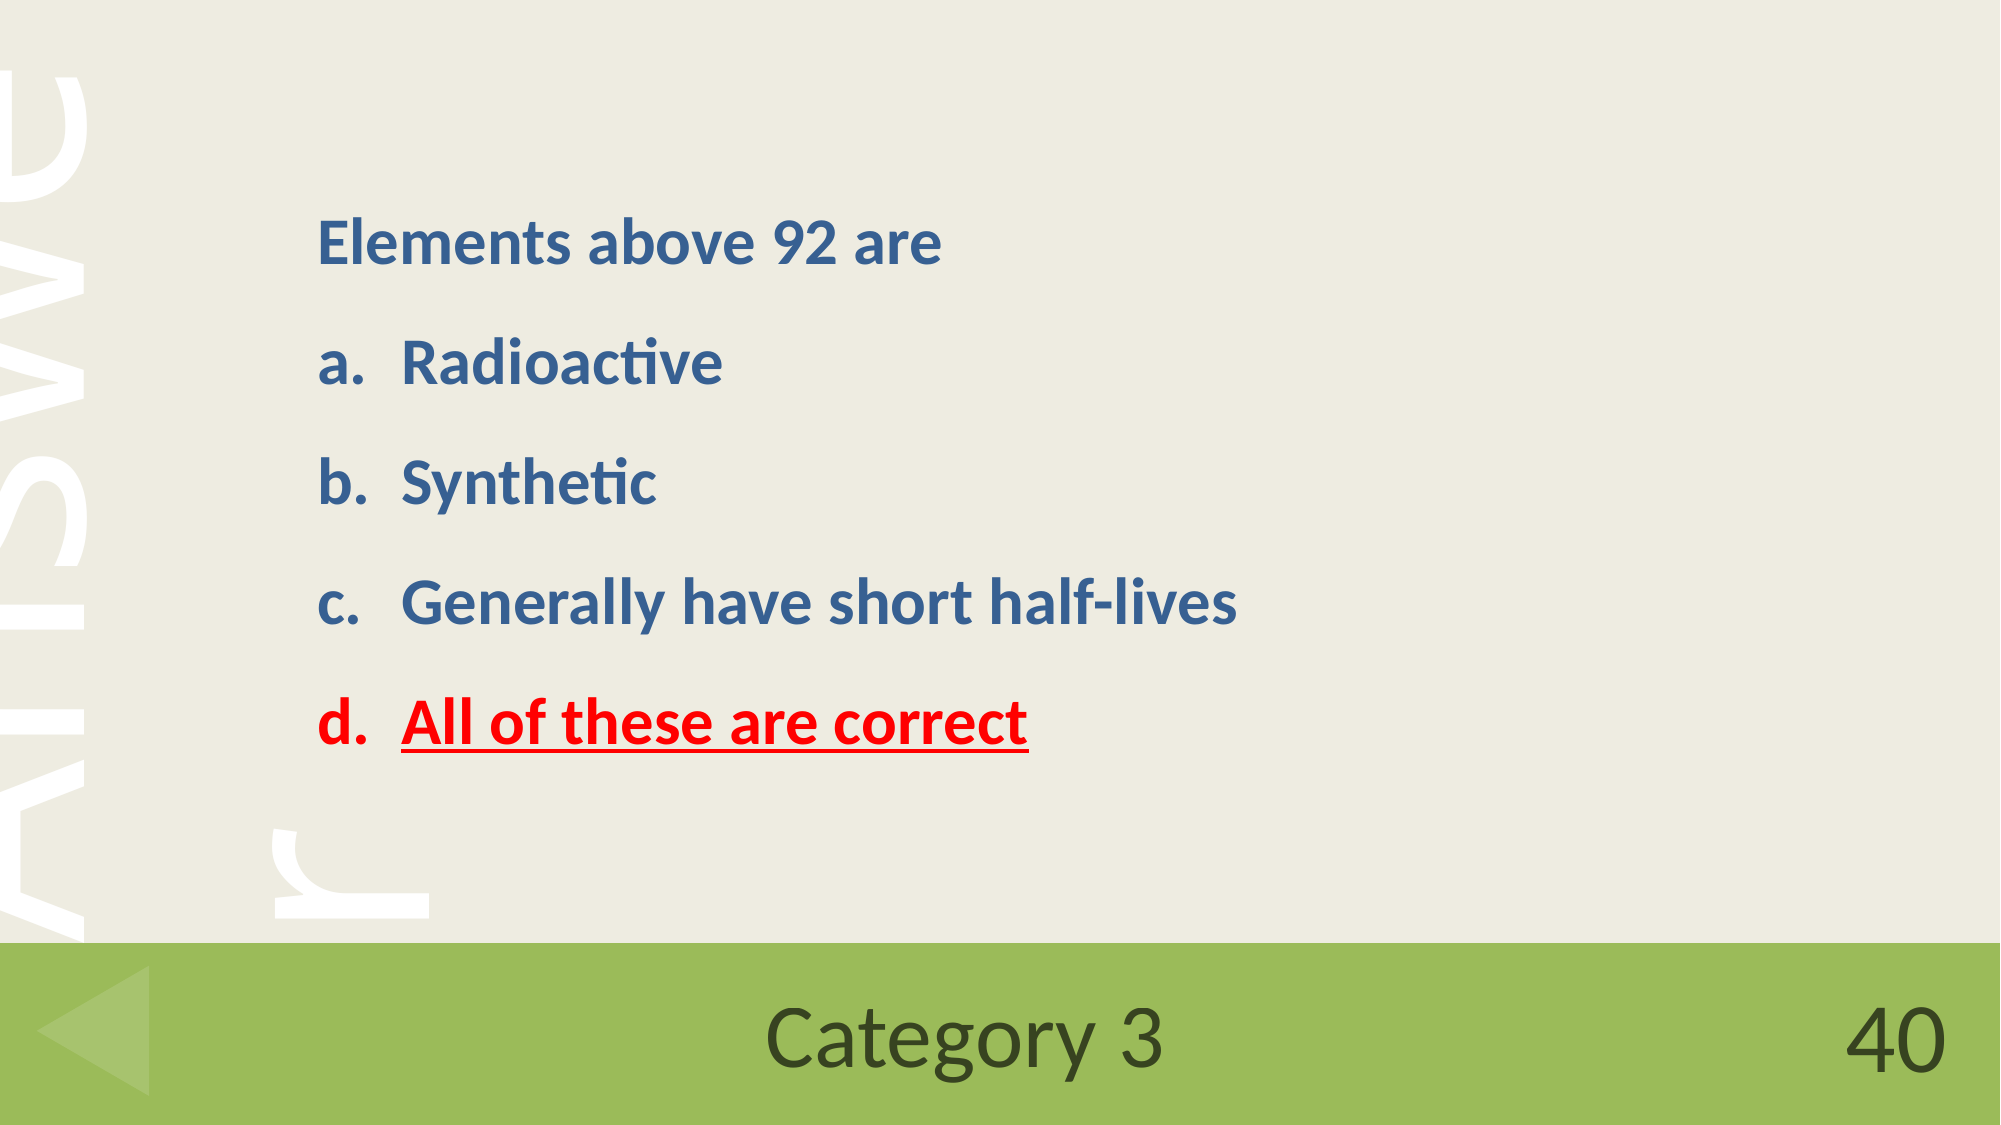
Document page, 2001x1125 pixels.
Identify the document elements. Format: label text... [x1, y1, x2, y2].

list Elements above 92 are Radioactive Synthetic Generally have short half-lives All of these are correct [302, 123, 1908, 874]
title Category 3 [65, 937, 1866, 1125]
list 40 [1866, 967, 1963, 1097]
